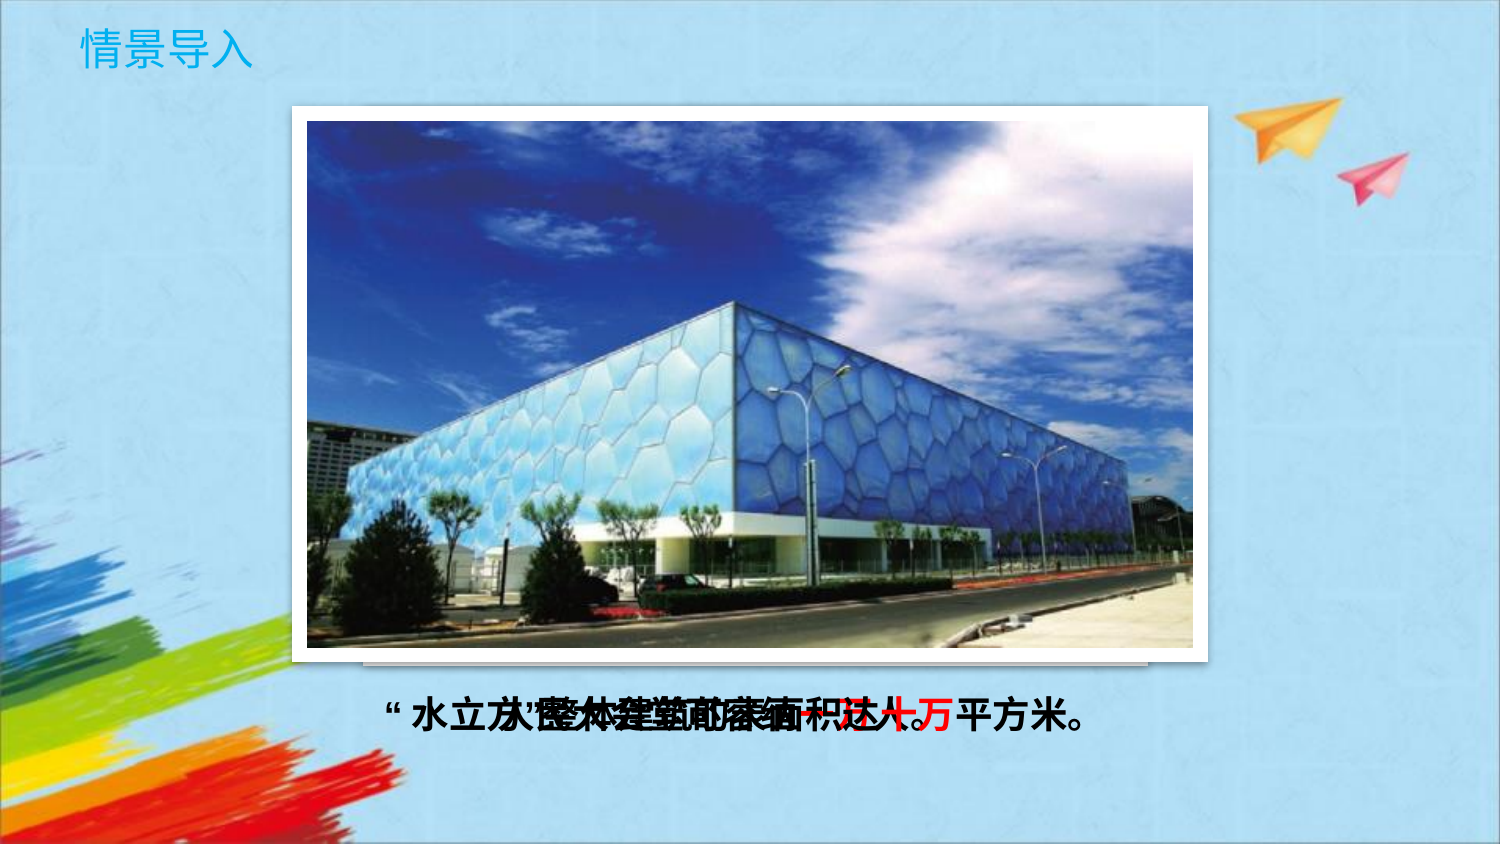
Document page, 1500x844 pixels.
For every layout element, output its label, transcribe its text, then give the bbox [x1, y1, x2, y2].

text_box “水立方”整体建筑的表面积达十万平方米。 [369, 671, 1187, 744]
picture [0, 0, 1500, 844]
